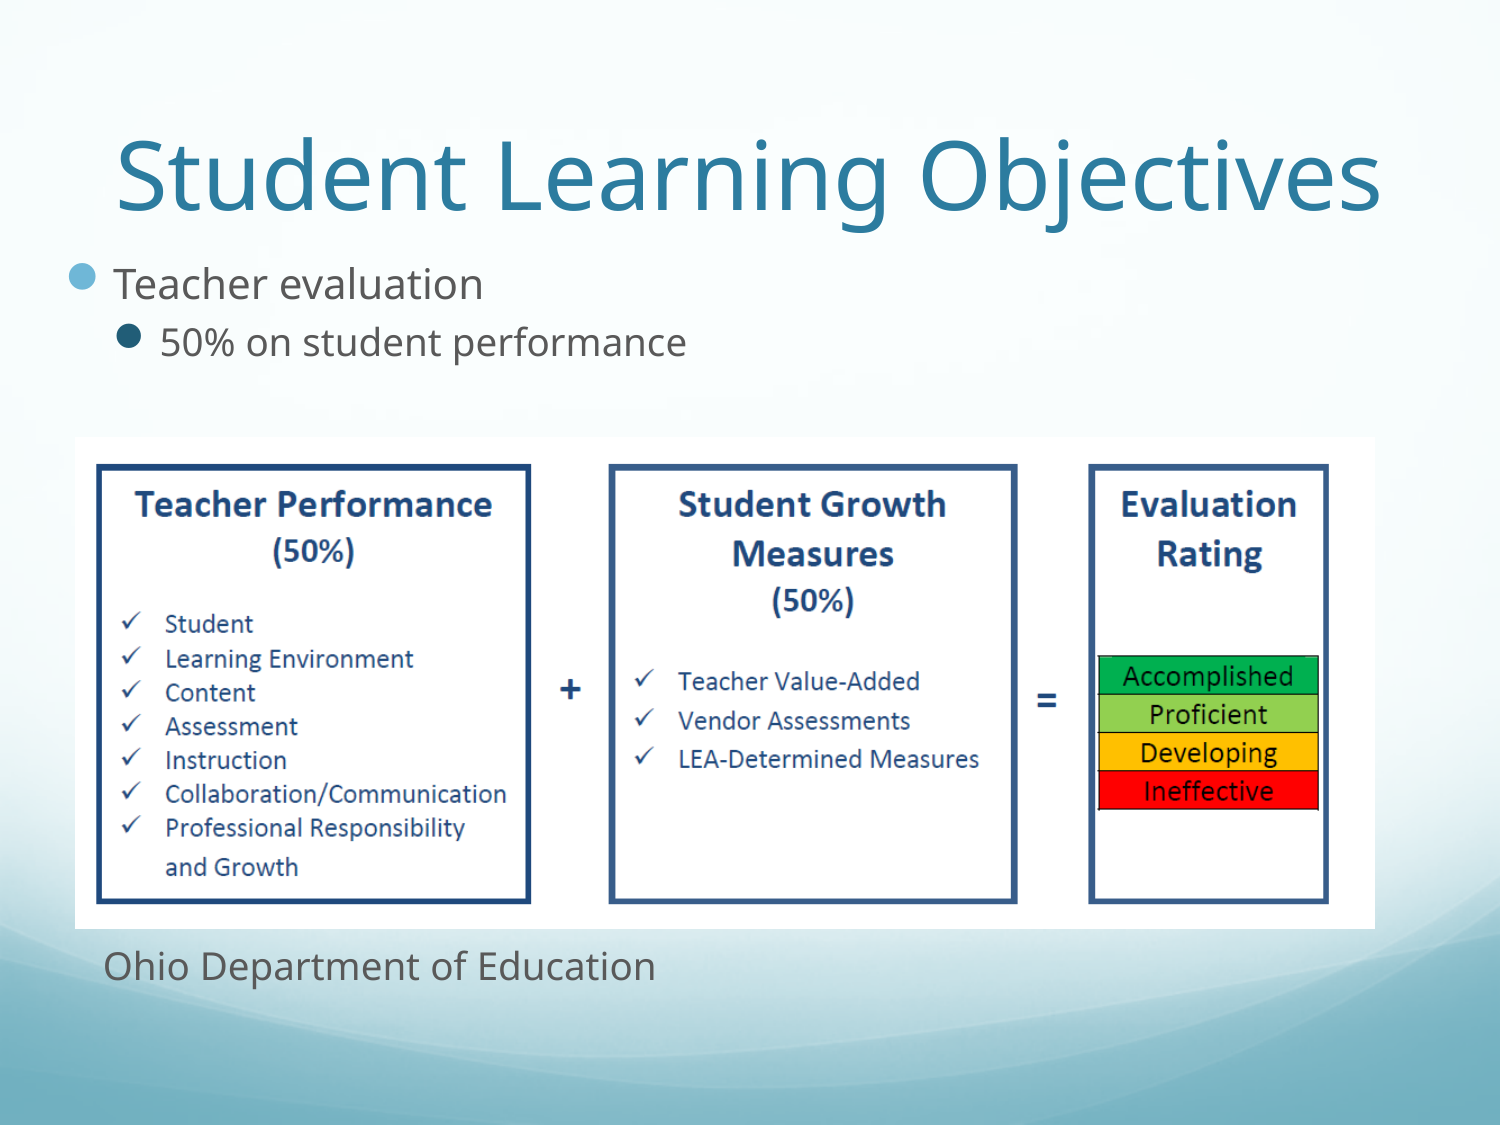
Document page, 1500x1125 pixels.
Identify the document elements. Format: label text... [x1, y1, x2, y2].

title Student Learning Objectives [90, 17, 1410, 237]
picture [74, 436, 1376, 929]
list Teacher evaluation 50% on student performance Ohio Department of Education [50, 249, 1445, 1000]
